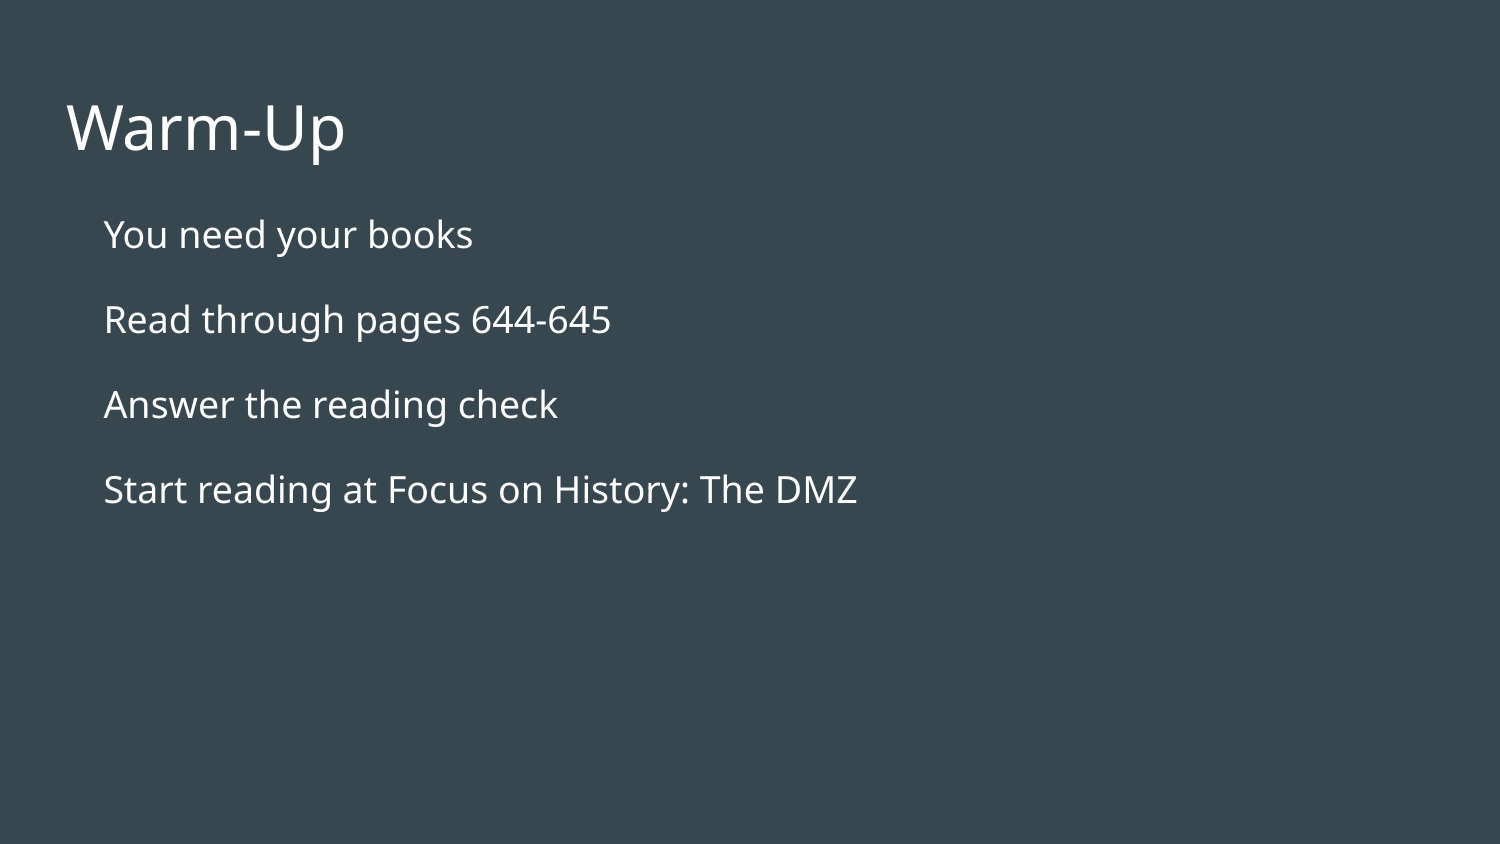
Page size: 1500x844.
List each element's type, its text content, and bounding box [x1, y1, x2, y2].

list You need your books Read through pages 644-645 Answer the reading check Start reading at Focus on History: The DMZ [51, 189, 1449, 750]
title Warm-Up [51, 72, 1449, 167]
